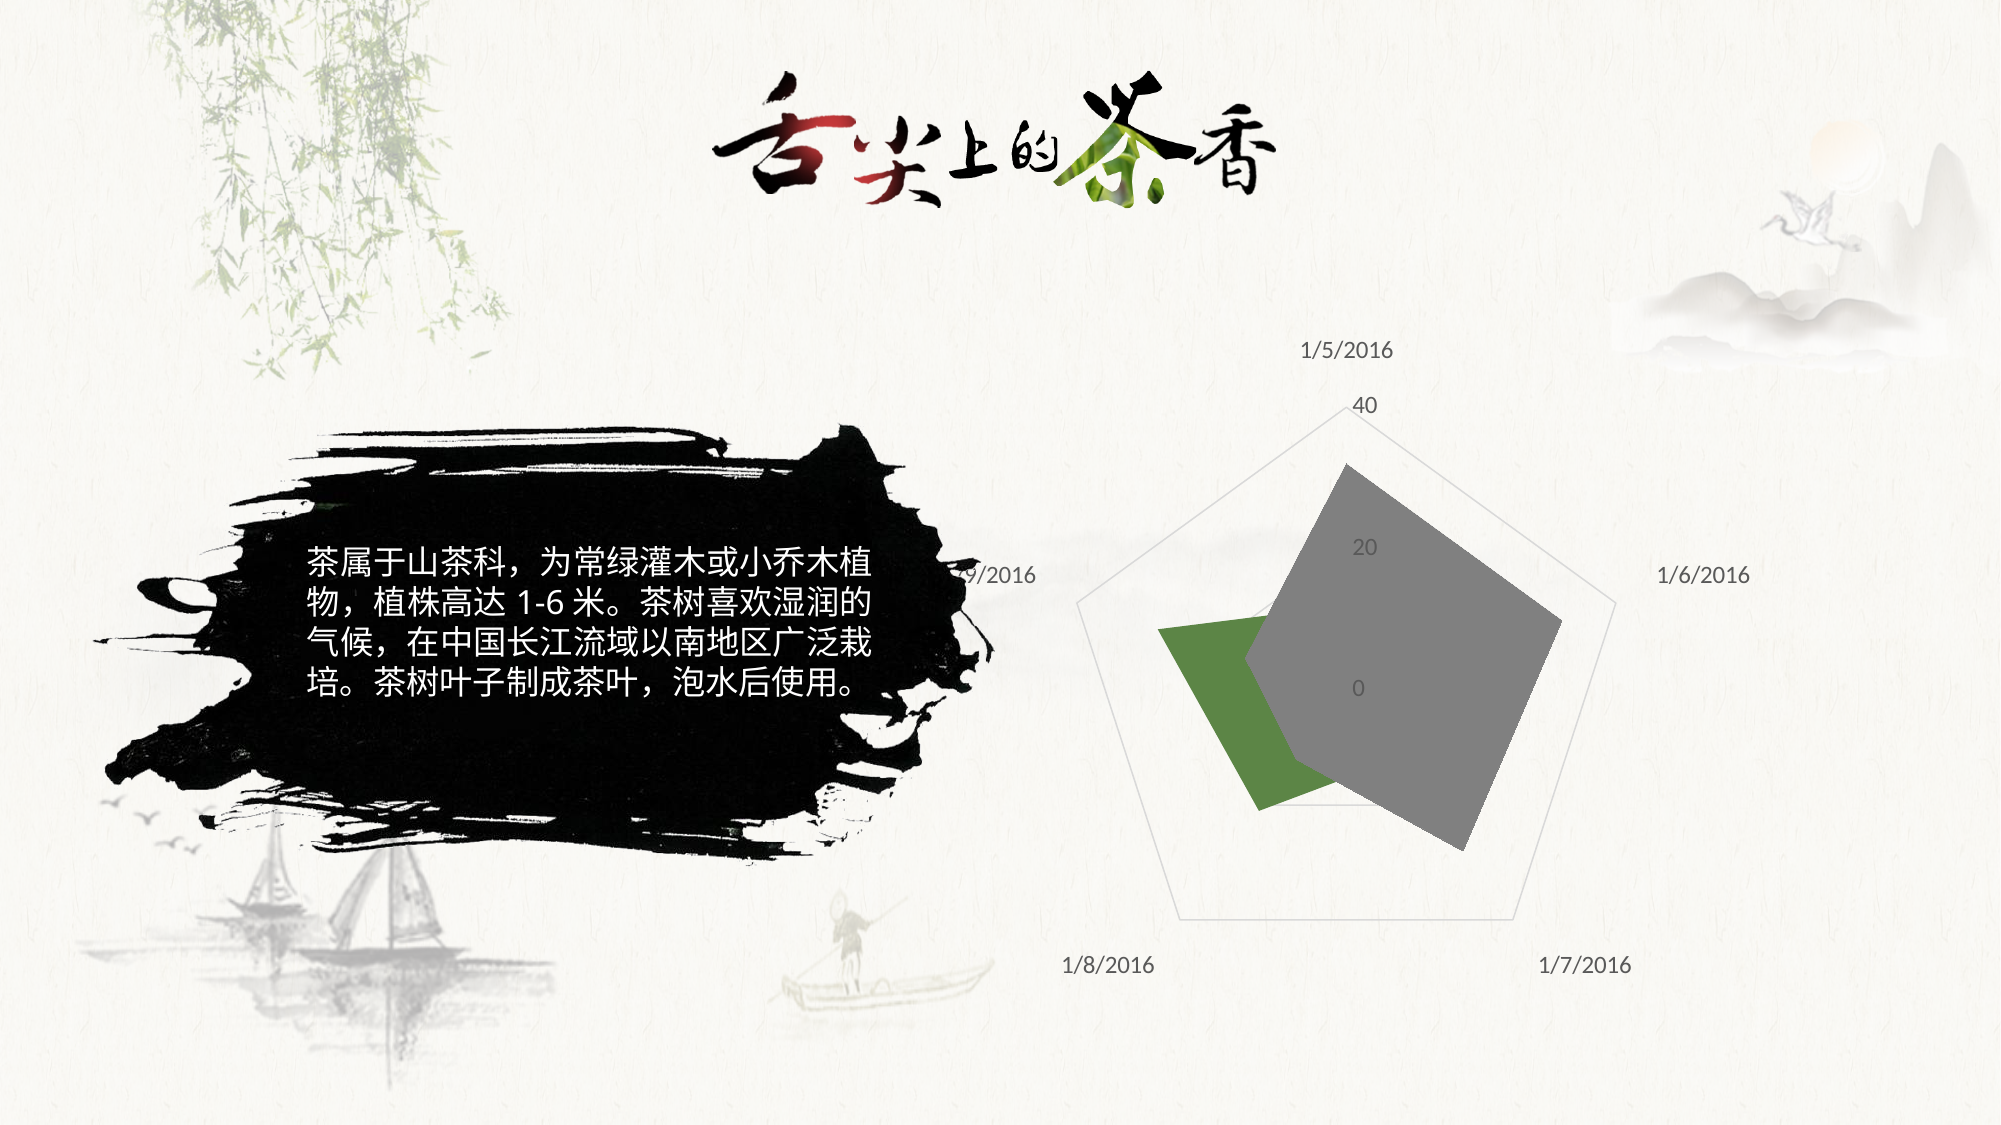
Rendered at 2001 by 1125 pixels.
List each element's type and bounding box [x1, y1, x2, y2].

chart [846, 326, 1847, 993]
picture [697, 11, 1303, 223]
picture [47, 373, 1040, 879]
